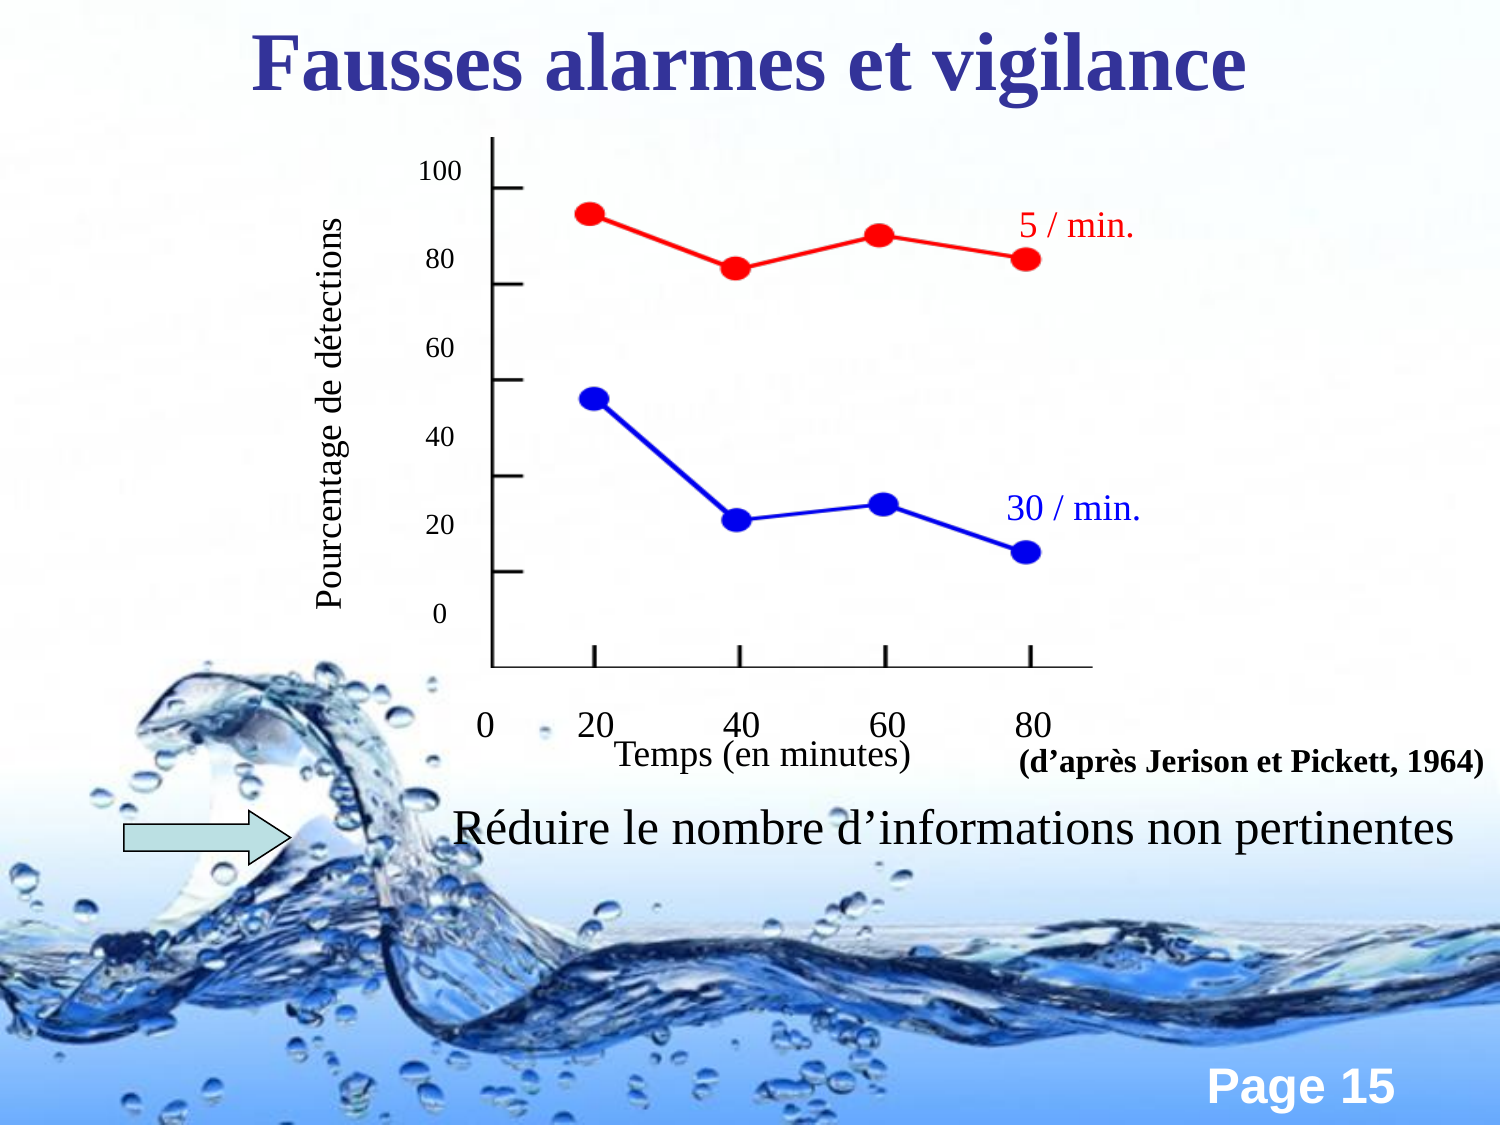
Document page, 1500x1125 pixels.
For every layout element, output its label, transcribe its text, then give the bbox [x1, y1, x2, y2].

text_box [123, 786, 1500, 865]
title Fausses alarmes et vigilance [0, 0, 1500, 125]
picture [0, 125, 1500, 1125]
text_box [289, 136, 1500, 776]
